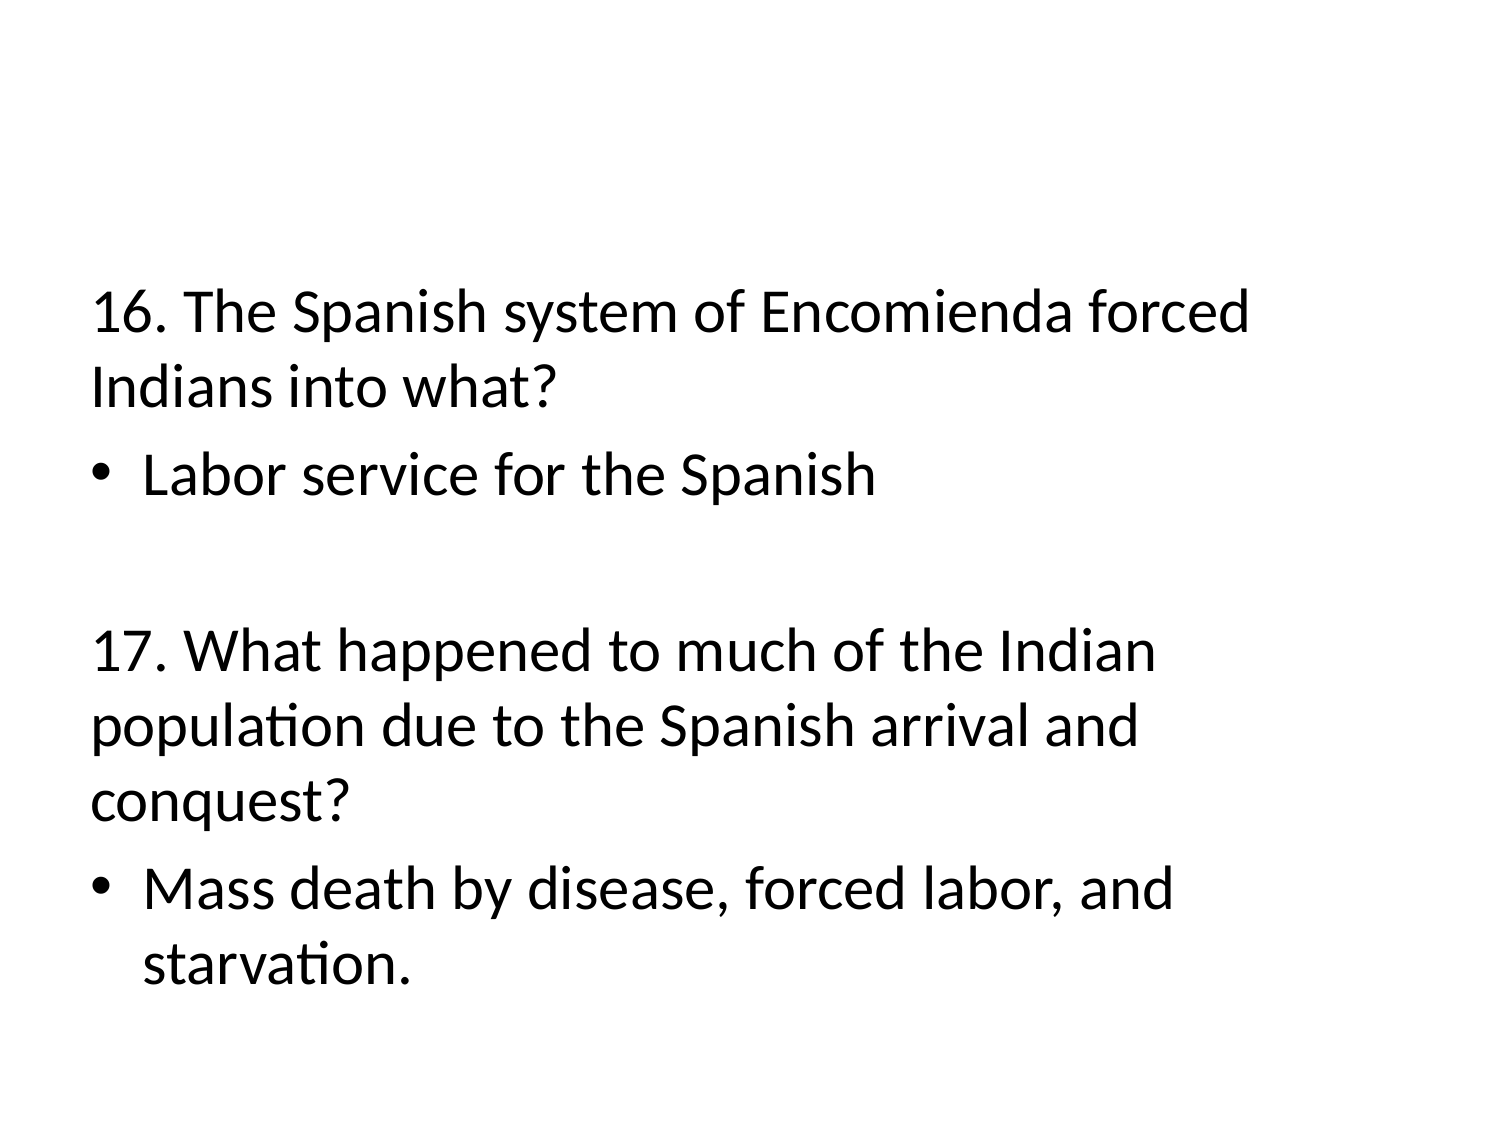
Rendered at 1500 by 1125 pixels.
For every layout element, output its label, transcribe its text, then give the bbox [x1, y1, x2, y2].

list 16. The Spanish system of Encomienda forced Indians into what? Labor service for the Spanish 17. What happened to much of the Indian population due to the Spanish arrival and conquest? Mass death by disease, forced labor, and starvation. [75, 262, 1425, 1005]
